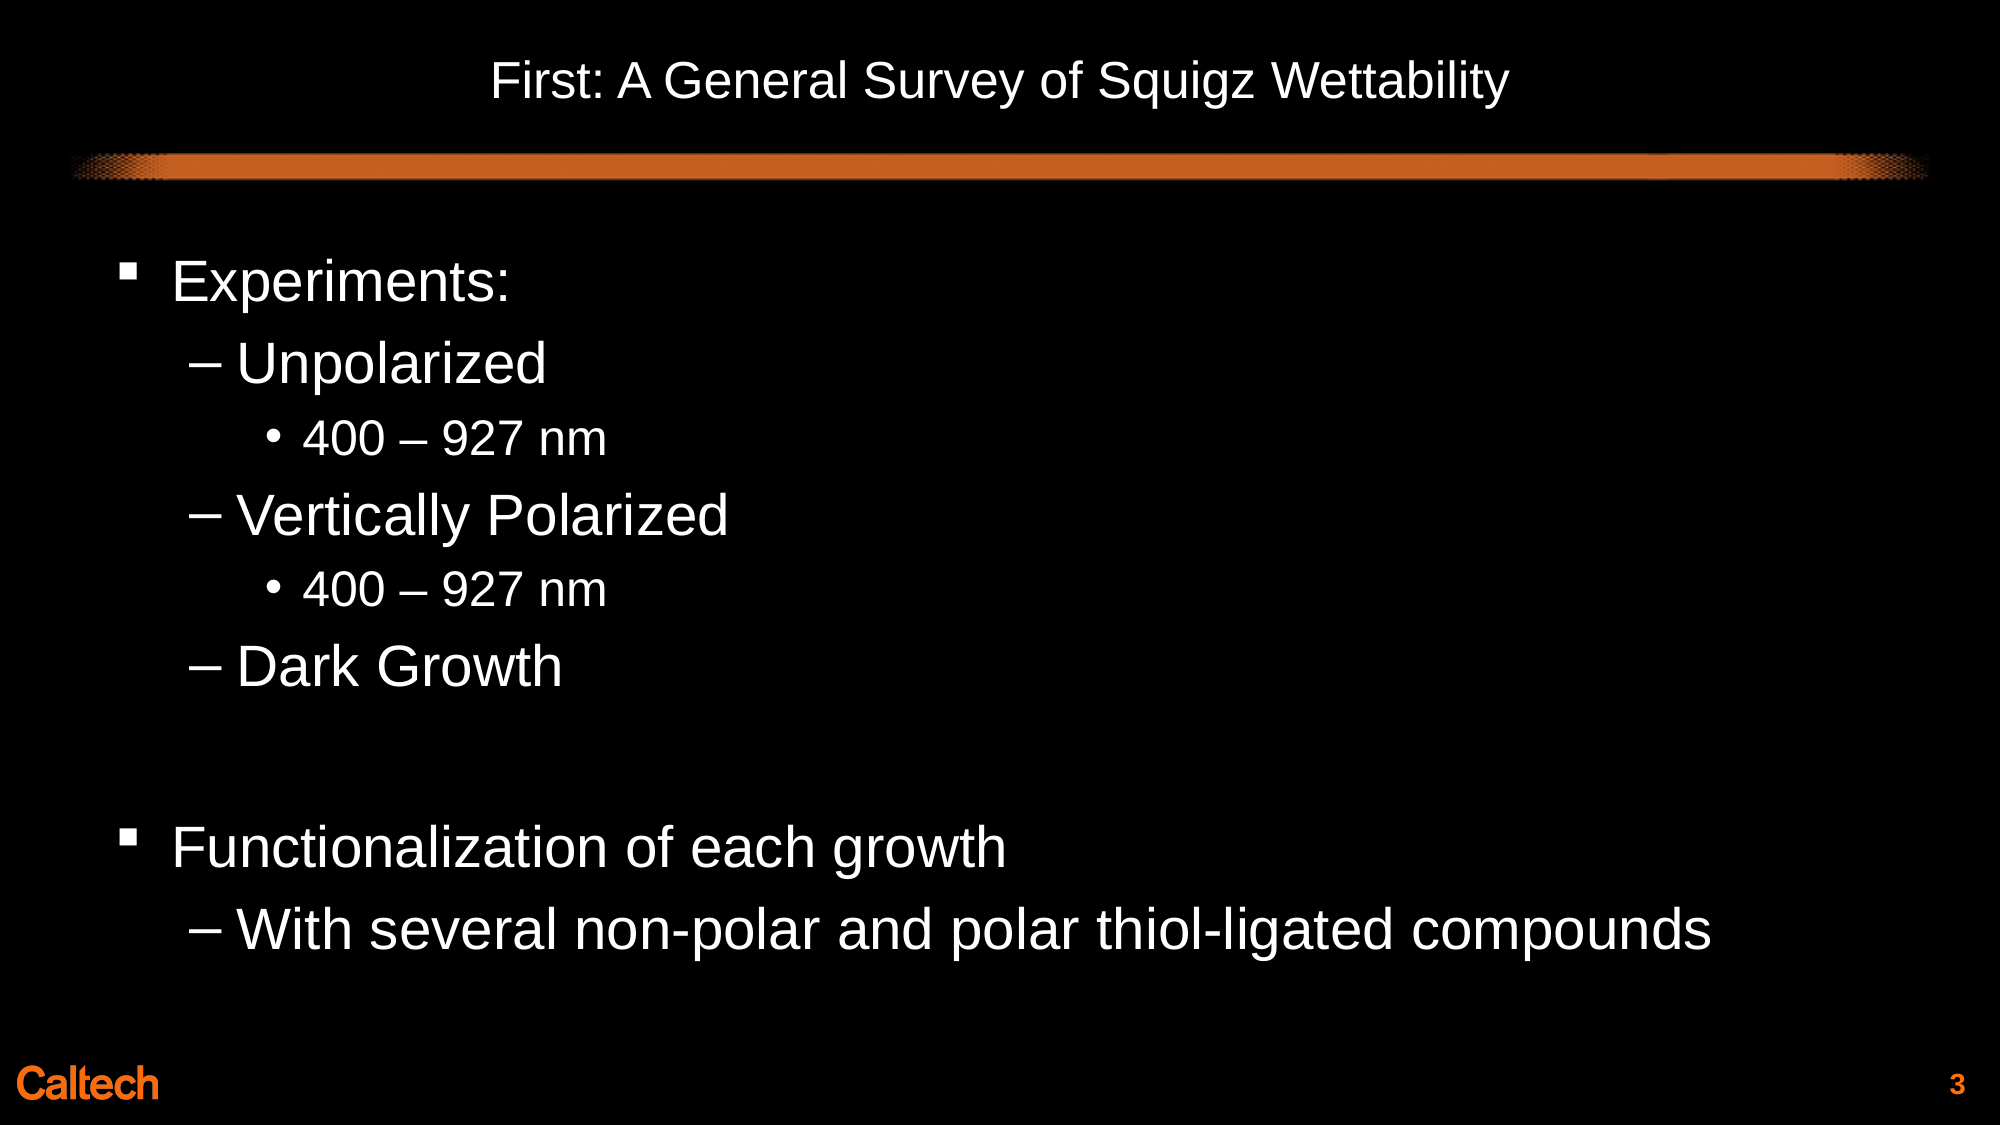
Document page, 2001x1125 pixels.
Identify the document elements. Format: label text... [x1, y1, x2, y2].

picture [69, 152, 1930, 182]
slide_number 2 [1882, 1052, 1981, 1113]
title First: A General Survey of Squigz Wettability [192, 3, 1809, 153]
picture [17, 1065, 158, 1100]
list Experiments: Unpolarized 400 – 927 nm Vertically Polarized 400 – 927 nm Dark Growth Functionalization of each growth With several non-polar and polar thiol-ligated compounds [100, 236, 1901, 998]
